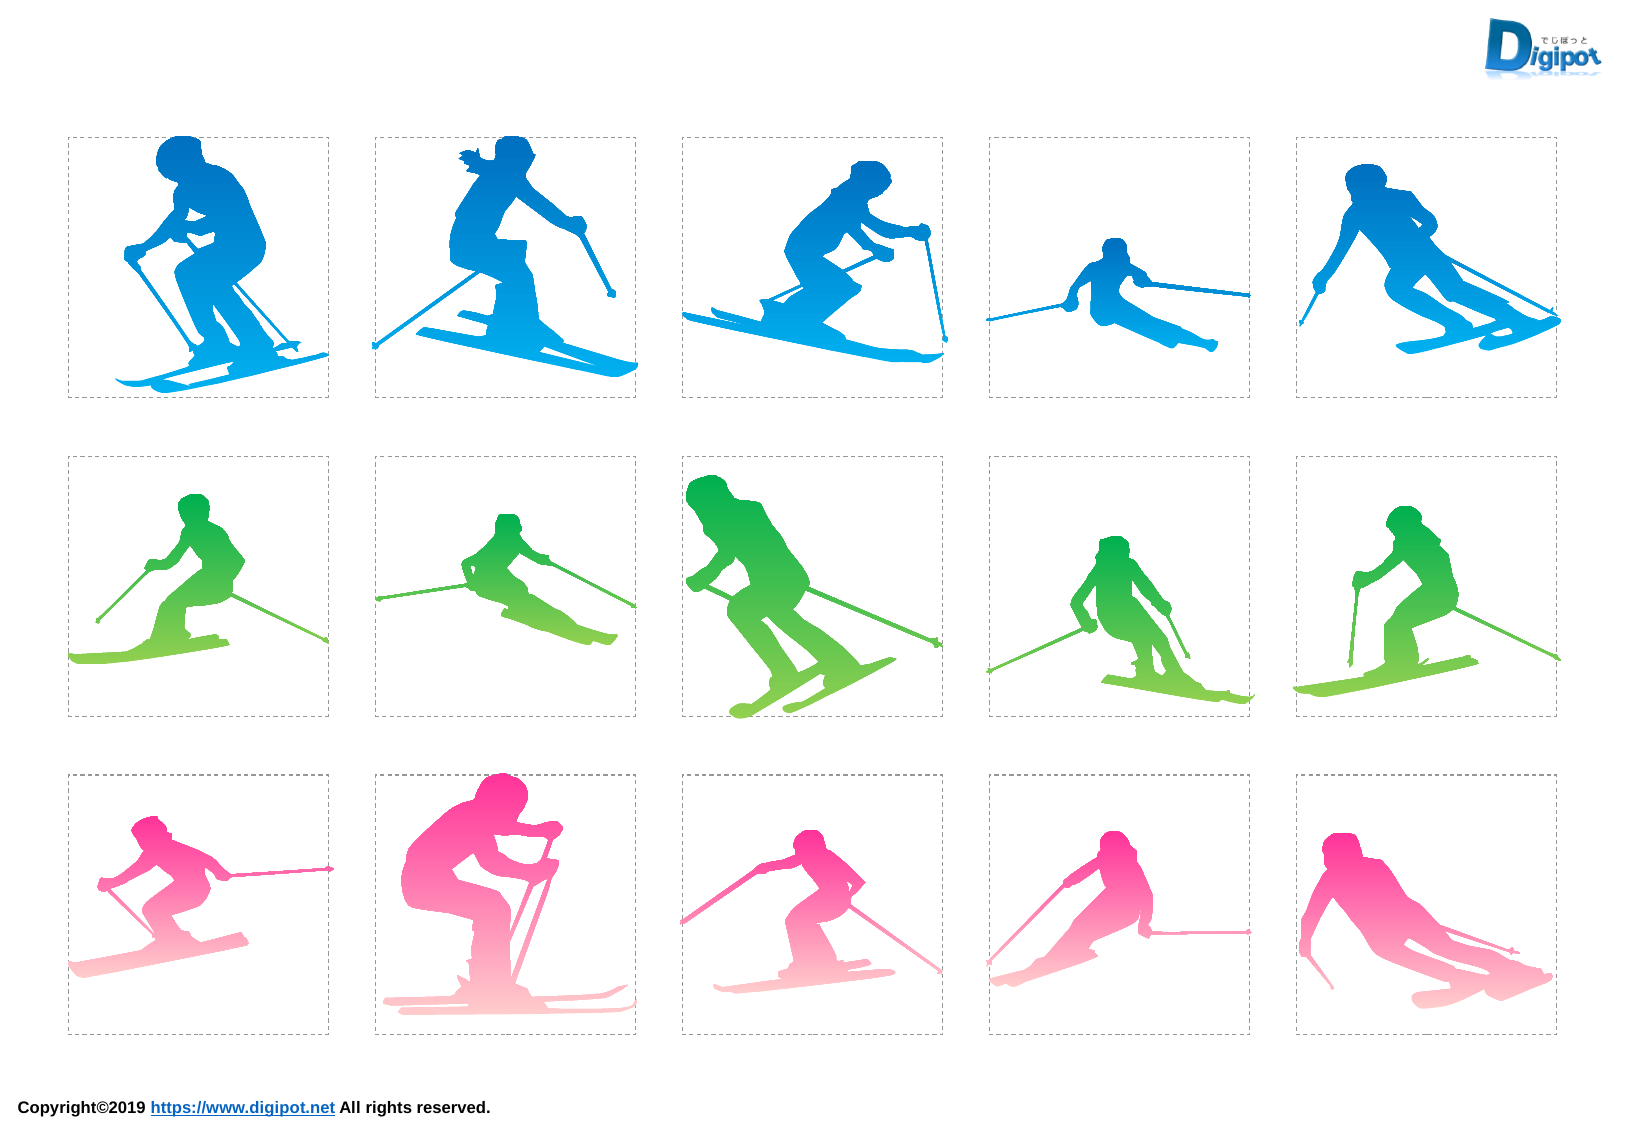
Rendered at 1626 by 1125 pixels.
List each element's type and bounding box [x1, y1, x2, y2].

text_box [986, 831, 1252, 987]
text_box [372, 135, 639, 378]
text_box [985, 237, 1251, 352]
text_box [115, 136, 329, 394]
text_box [67, 493, 329, 665]
text_box [1292, 505, 1562, 698]
text_box [382, 773, 638, 1016]
text_box [1298, 164, 1562, 354]
picture [1485, 18, 1602, 82]
text_box [986, 535, 1255, 705]
text_box [67, 816, 335, 978]
text_box [375, 514, 637, 646]
text_box [681, 160, 949, 364]
text_box [686, 474, 944, 719]
text_box [680, 829, 944, 994]
text_box [1298, 832, 1554, 1009]
